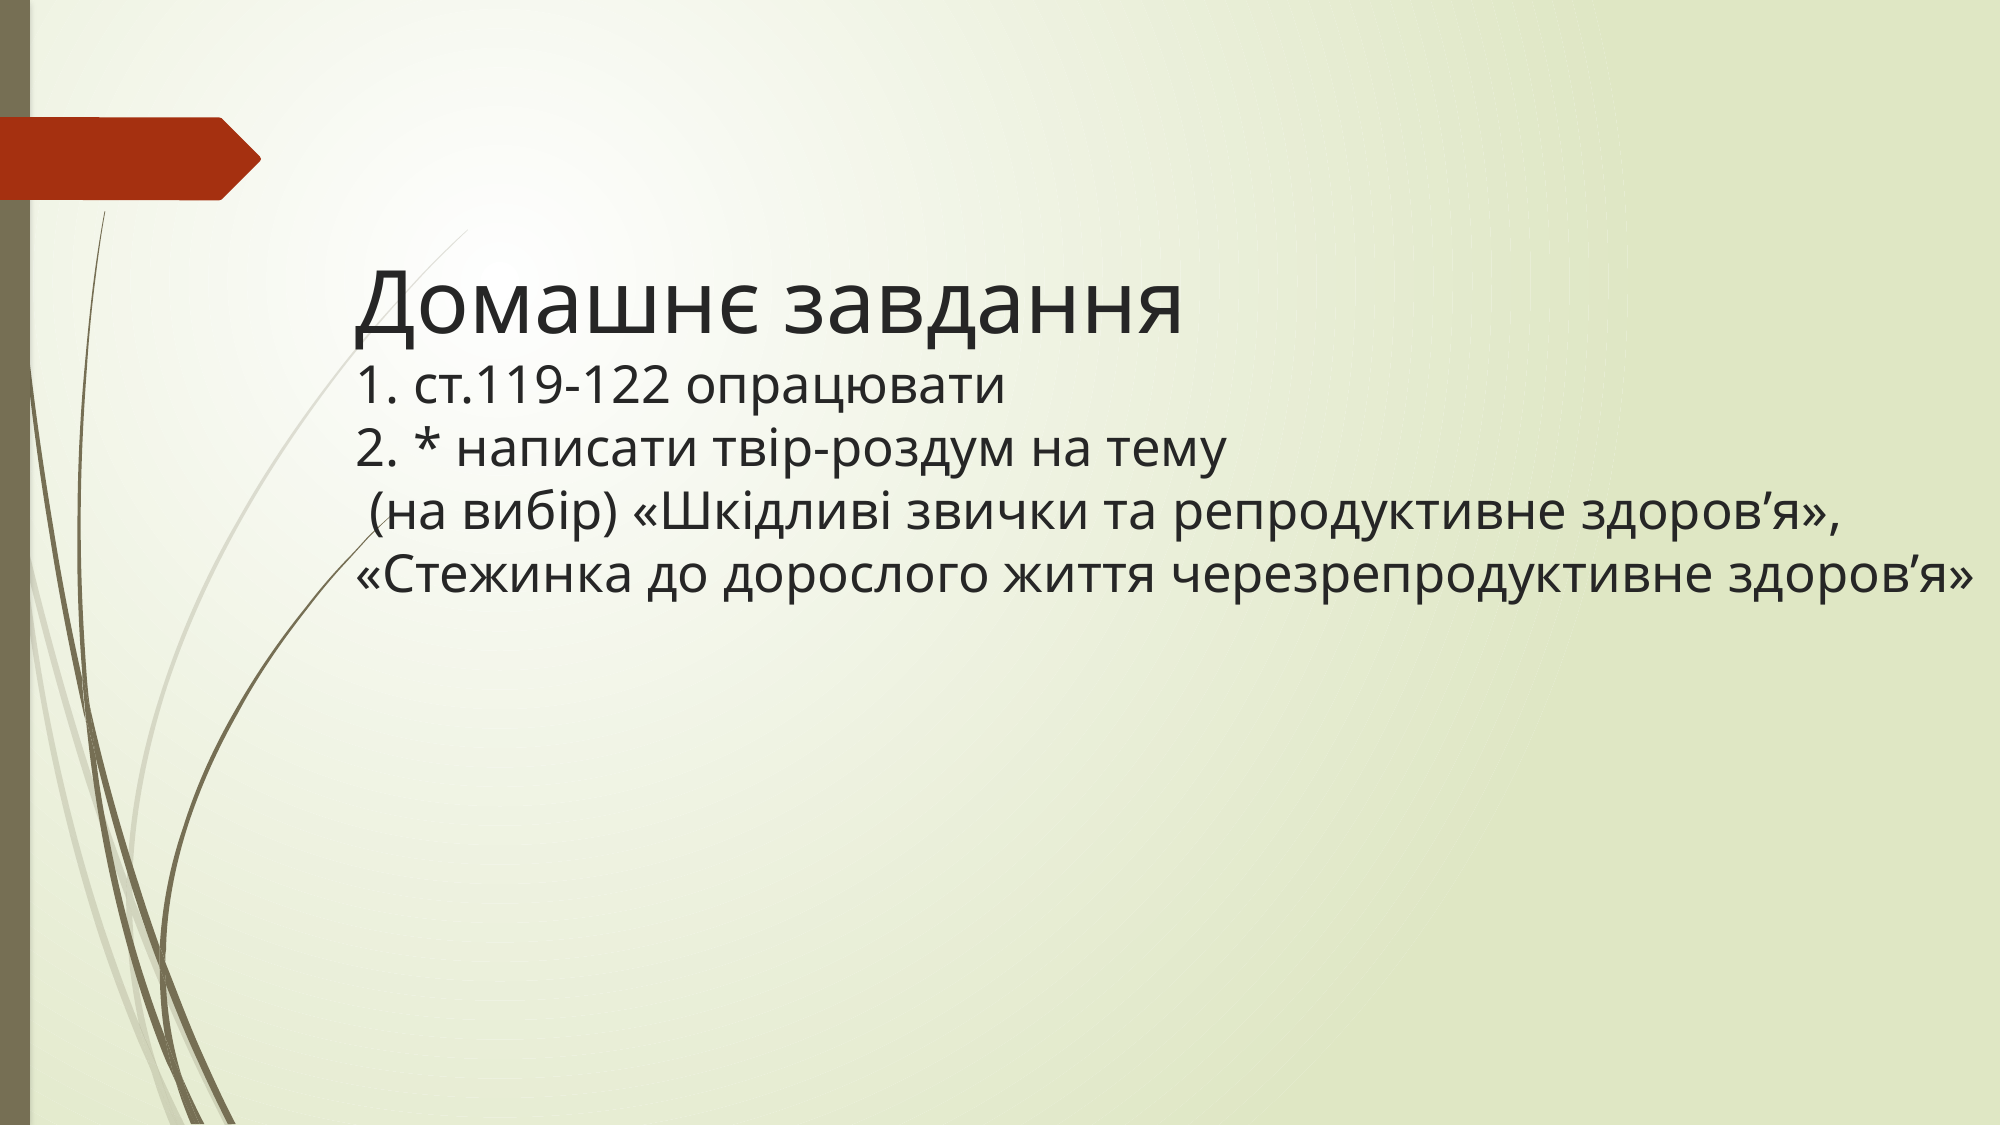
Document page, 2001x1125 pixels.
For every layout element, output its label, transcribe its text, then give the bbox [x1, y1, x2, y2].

title Домашнє завдання 1. ст.119-122 опрацювати 2. * написати твір-роздум на тему (на вибір) «Шкідливі звички та репродуктивне здоров’я», «Стежинка до дорослого життя черезрепродуктивне здоров’я» [340, 238, 2000, 680]
